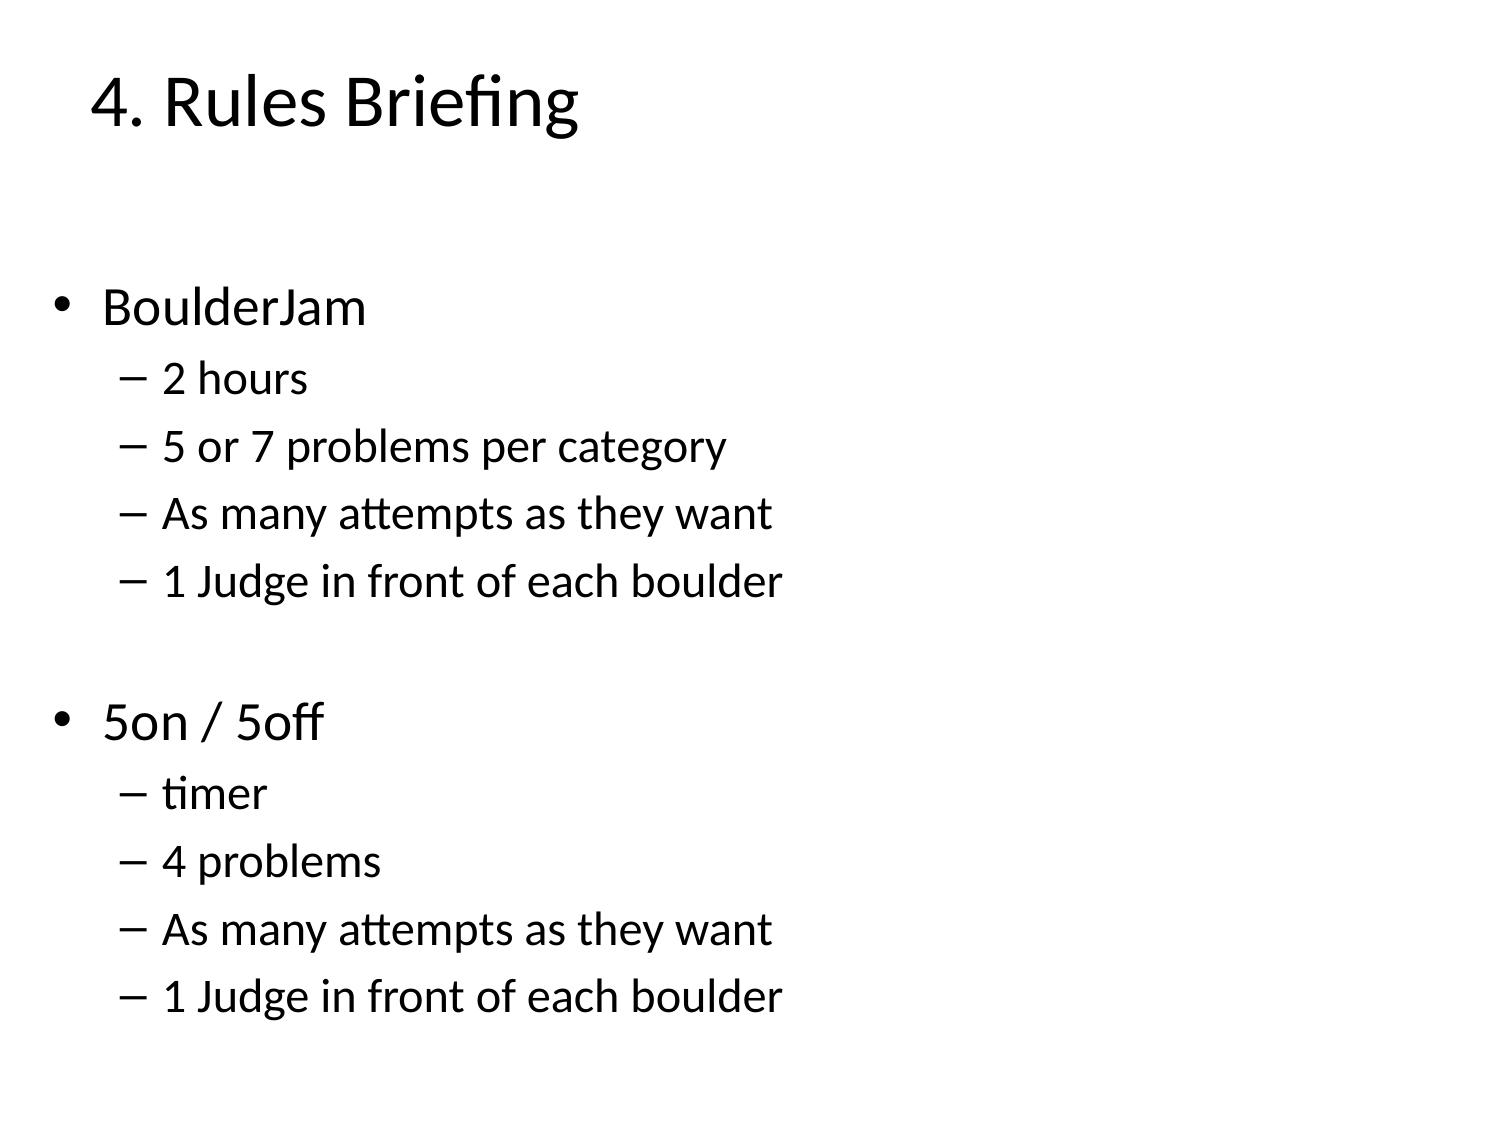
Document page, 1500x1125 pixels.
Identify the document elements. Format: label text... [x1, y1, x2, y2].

list BoulderJam 2 hours 5 or 7 problems per category As many attempts as they want 1 Judge in front of each boulder 5on / 5off timer 4 problems As many attempts as they want 1 Judge in front of each boulder [37, 262, 1438, 1038]
title 4. Rules Briefing [75, 2, 1425, 191]
